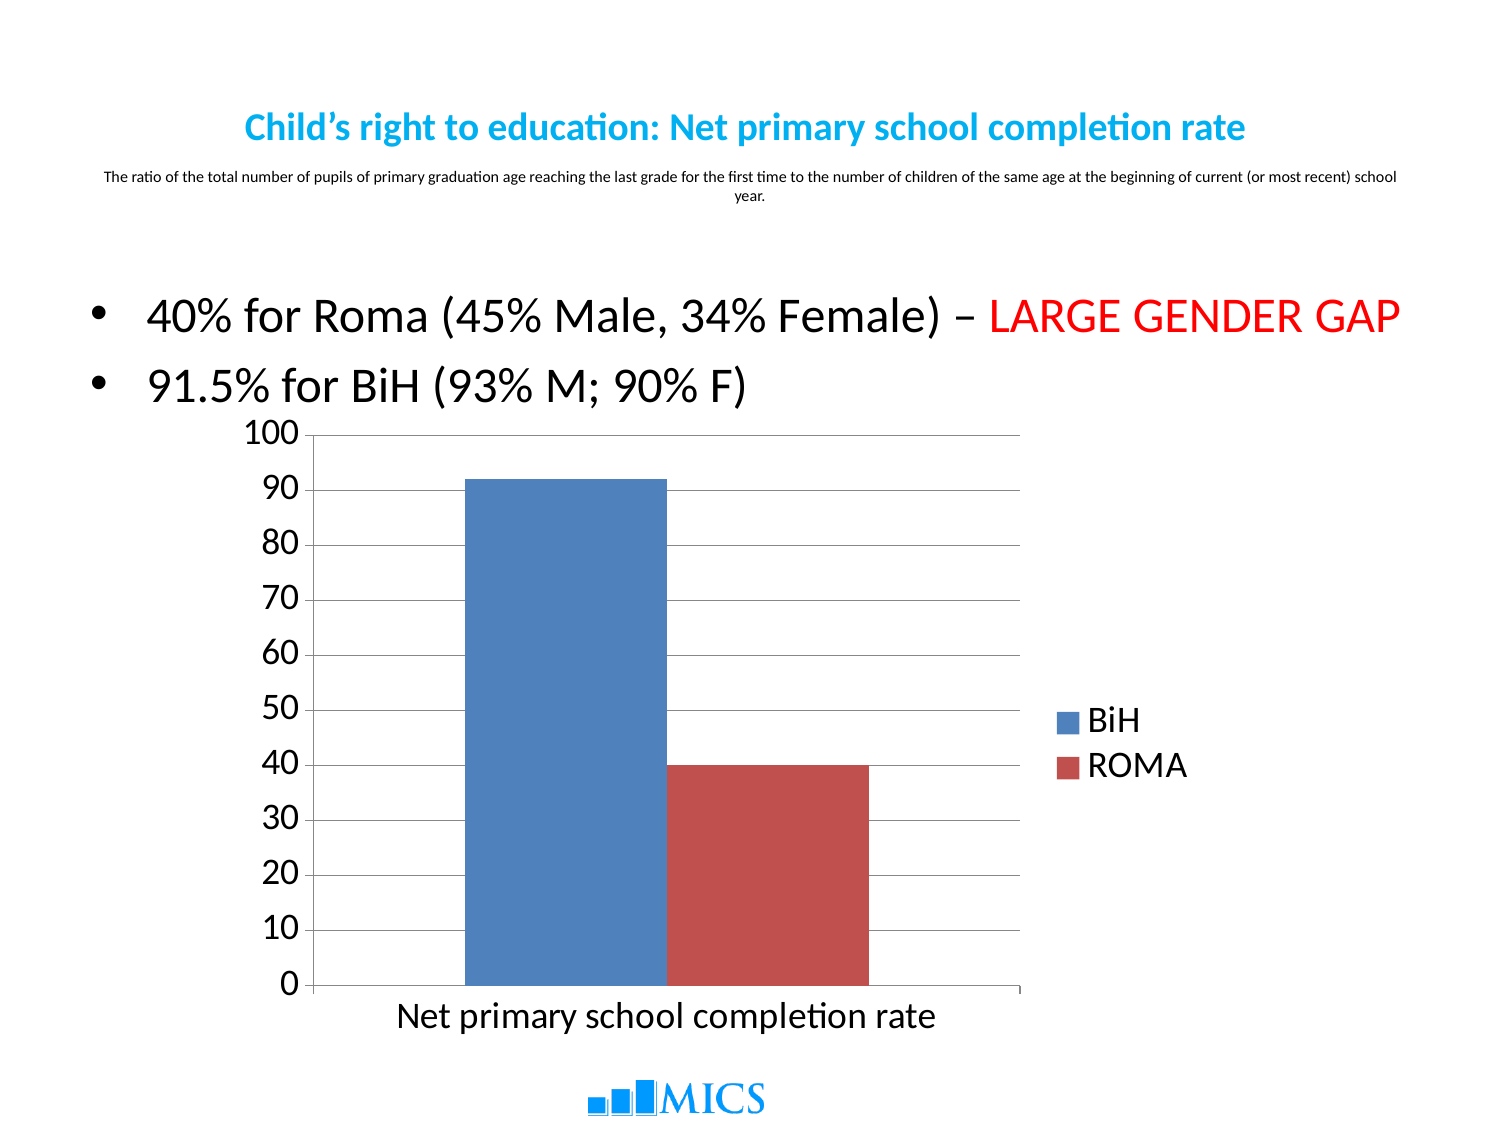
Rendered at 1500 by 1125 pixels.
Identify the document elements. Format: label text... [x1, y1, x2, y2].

chart [212, 412, 1213, 1080]
list 40% for Roma (45% Male, 34% Female) – LARGE GENDER GAP 91.5% for BiH (93% M; 90% F) [75, 275, 1429, 913]
picture [587, 1078, 764, 1117]
title Child’s right to education: Net primary school completion rate The ratio of the total number of pupils of primary graduation age reaching the last grade for the first time to the number of children of the same age at the beginning of current (or most recent) school year. [75, 45, 1425, 233]
